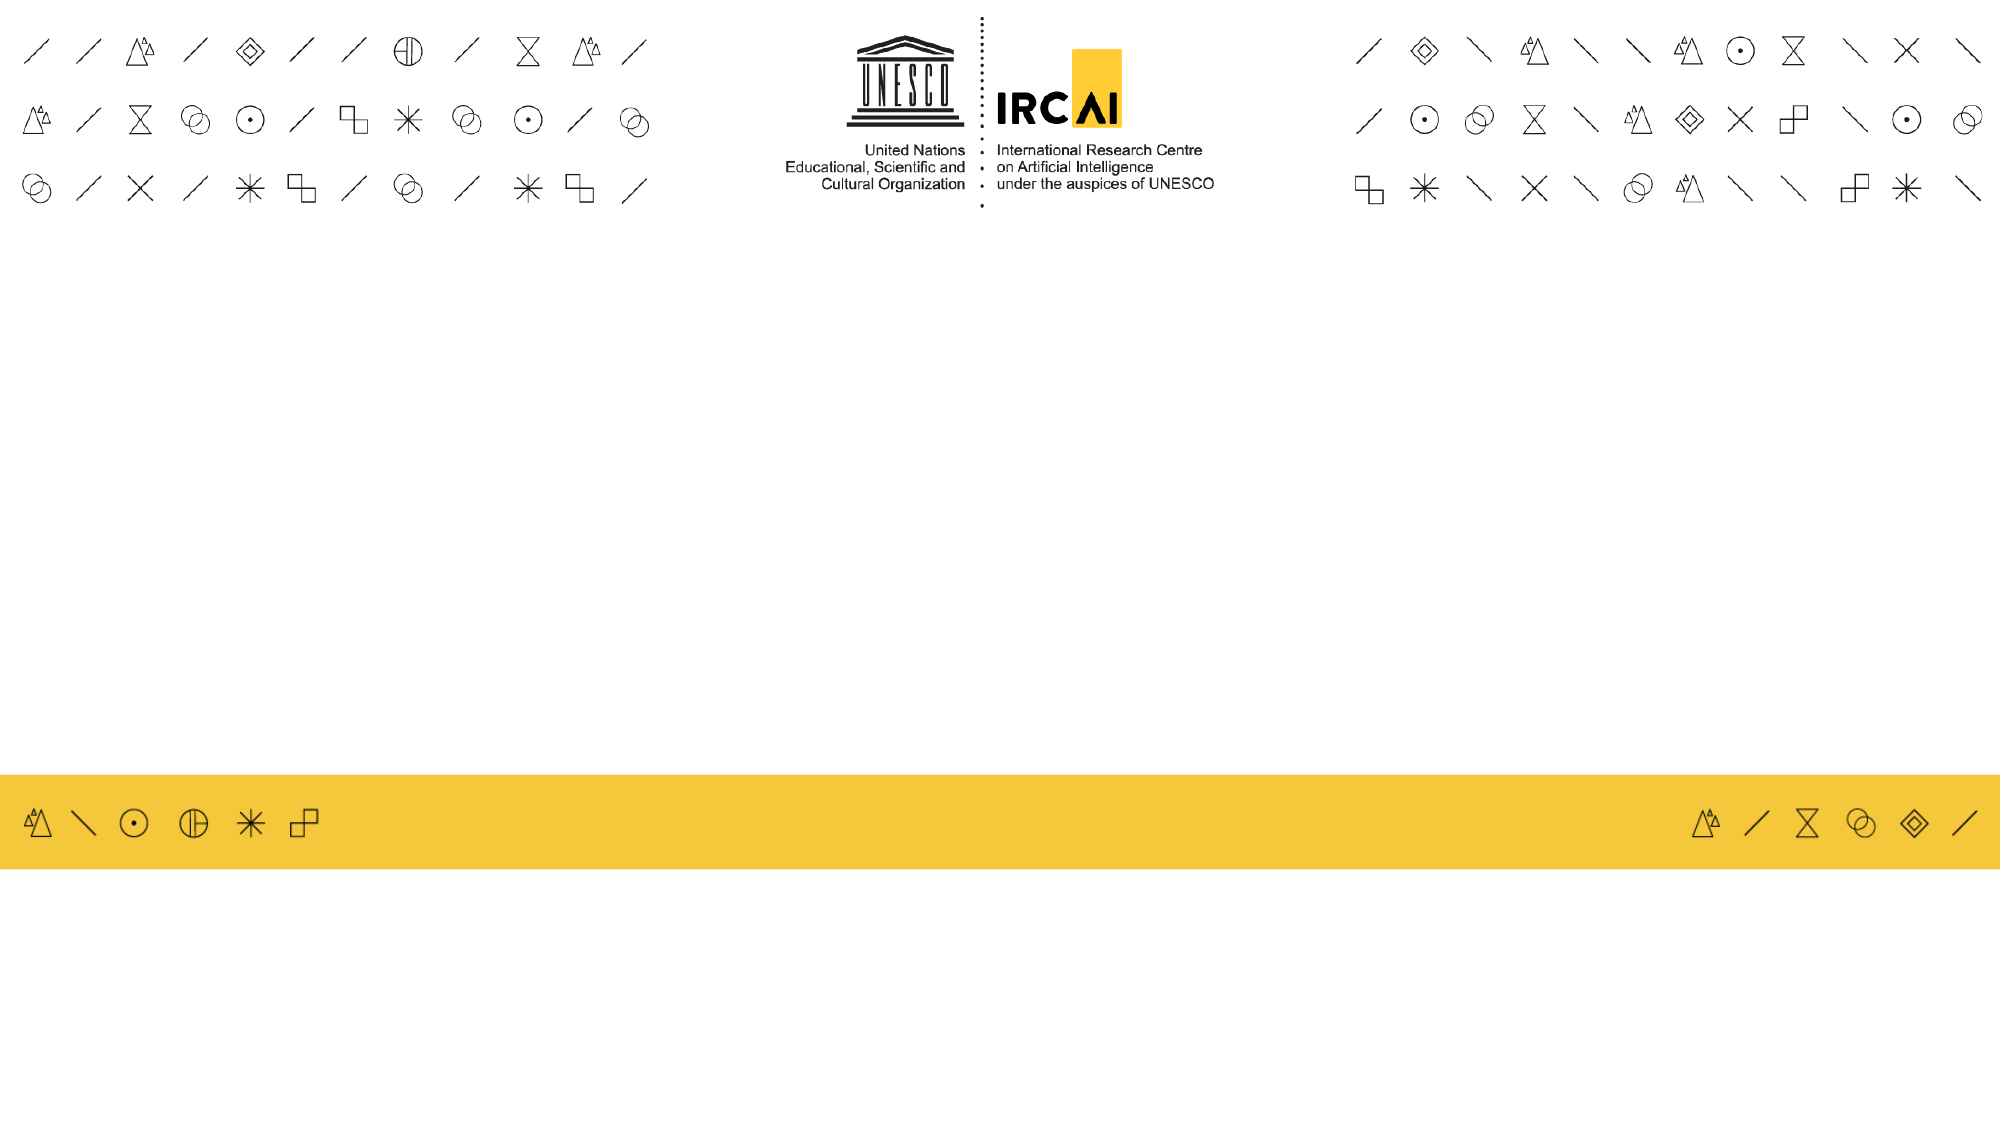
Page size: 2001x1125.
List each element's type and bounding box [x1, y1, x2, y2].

picture [0, 796, 337, 843]
picture [1663, 797, 1998, 844]
picture [7, 8, 656, 223]
picture [1343, 8, 1999, 221]
picture [786, 10, 1214, 214]
